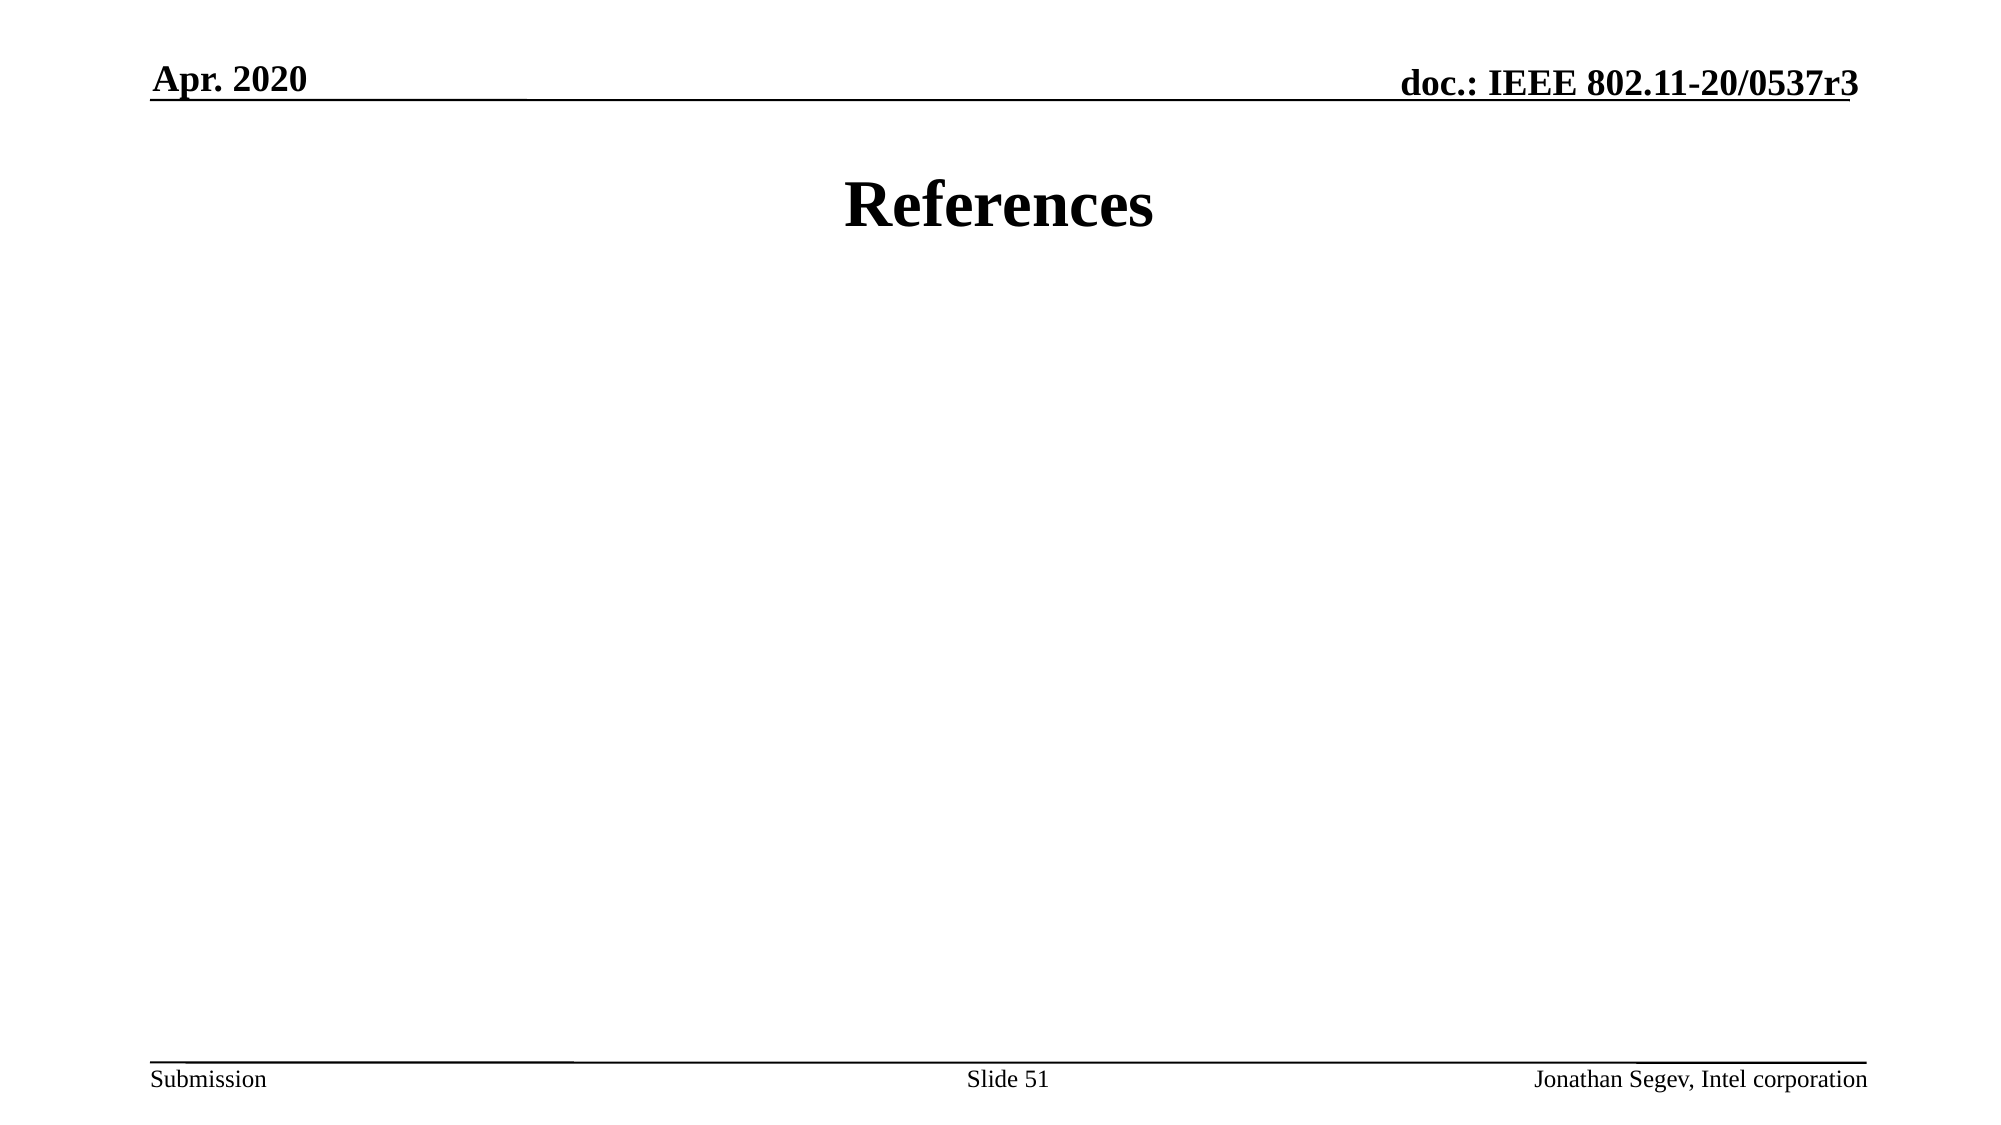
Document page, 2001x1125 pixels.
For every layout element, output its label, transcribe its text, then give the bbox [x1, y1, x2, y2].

footer Jonathan Segev, Intel corporation [1171, 1061, 1869, 1093]
title References [149, 112, 1850, 288]
slide_number Slide 51 [950, 1061, 1067, 1123]
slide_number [152, 54, 563, 100]
